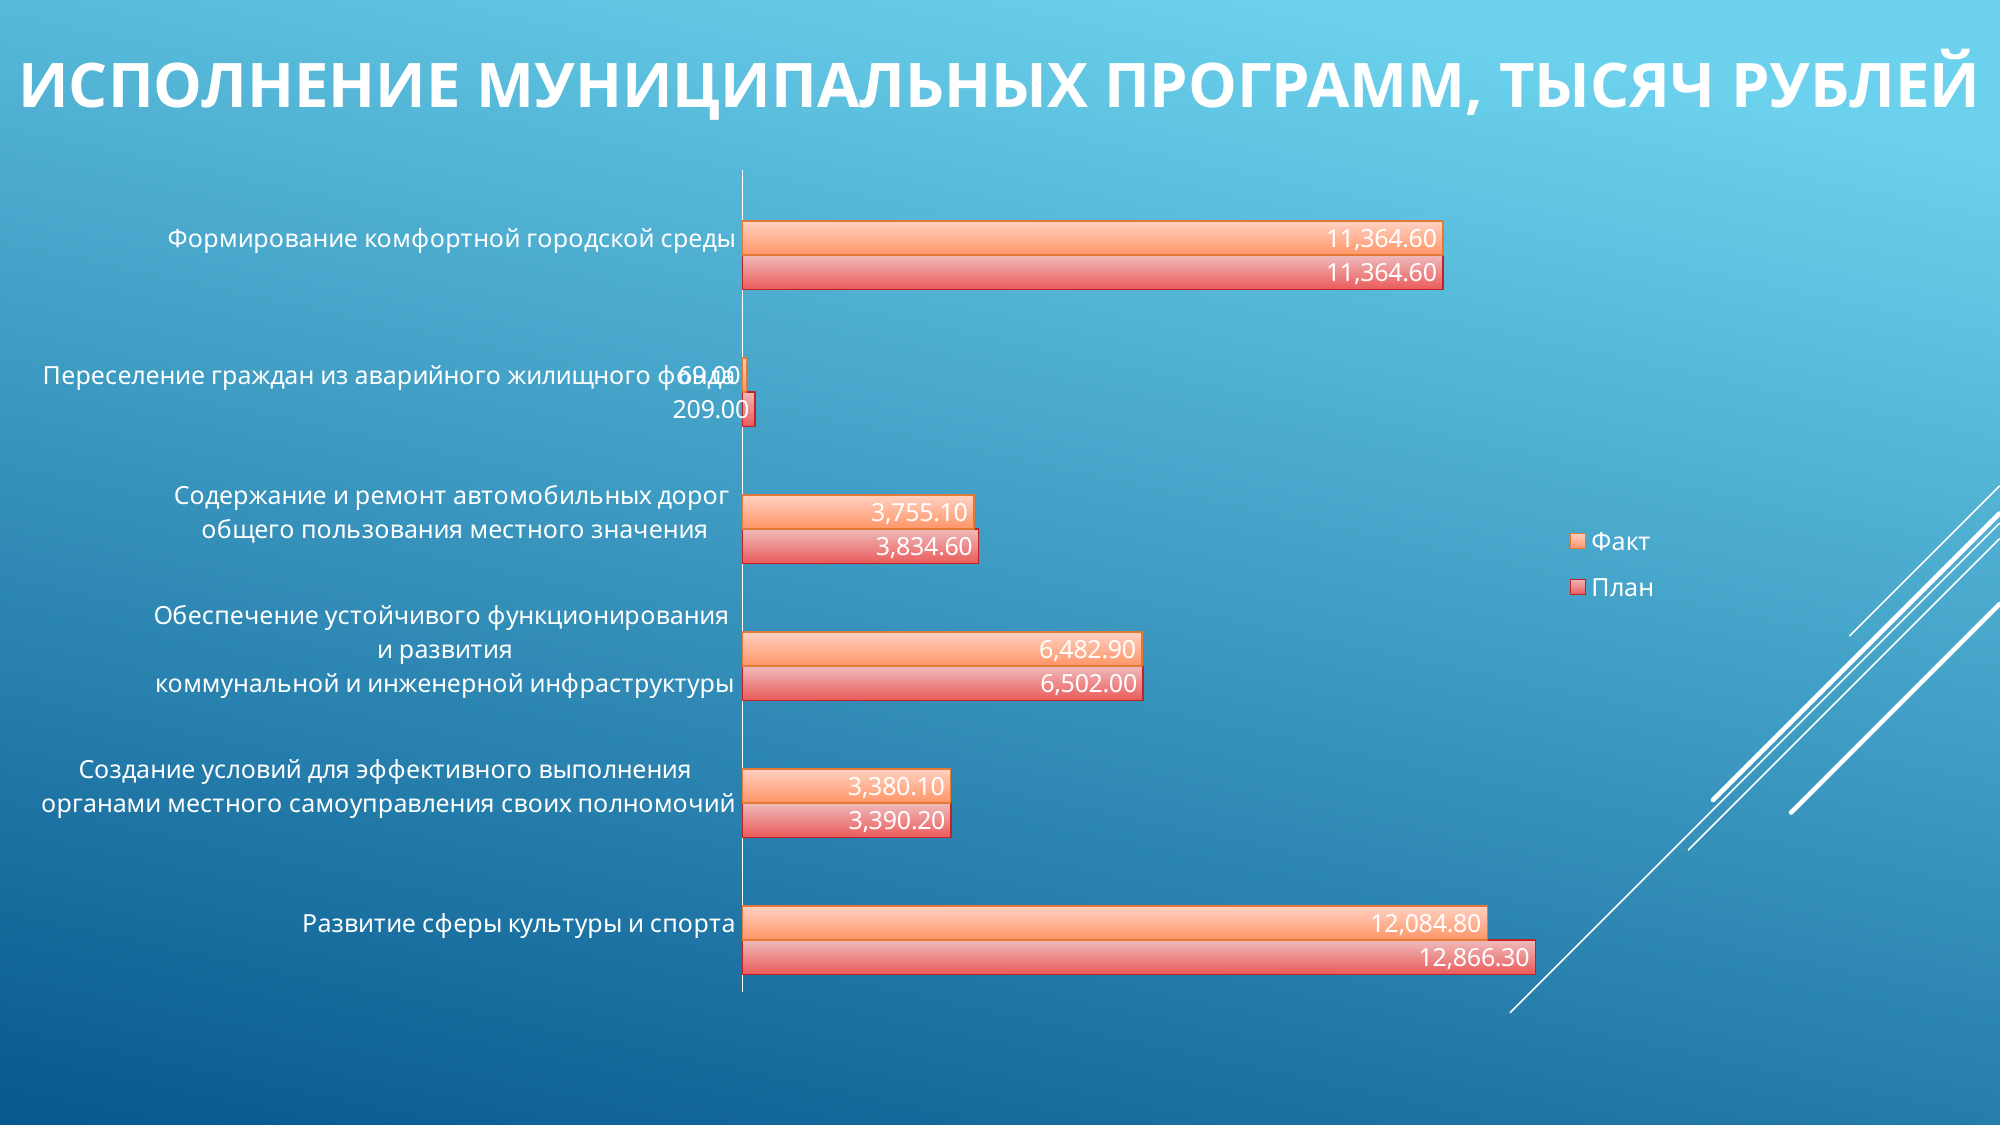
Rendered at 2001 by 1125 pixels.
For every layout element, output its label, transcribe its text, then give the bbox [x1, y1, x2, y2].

chart [32, 117, 1708, 1082]
text_box Исполнение муниципальных программ, тысяч рублей [0, 14, 2000, 152]
